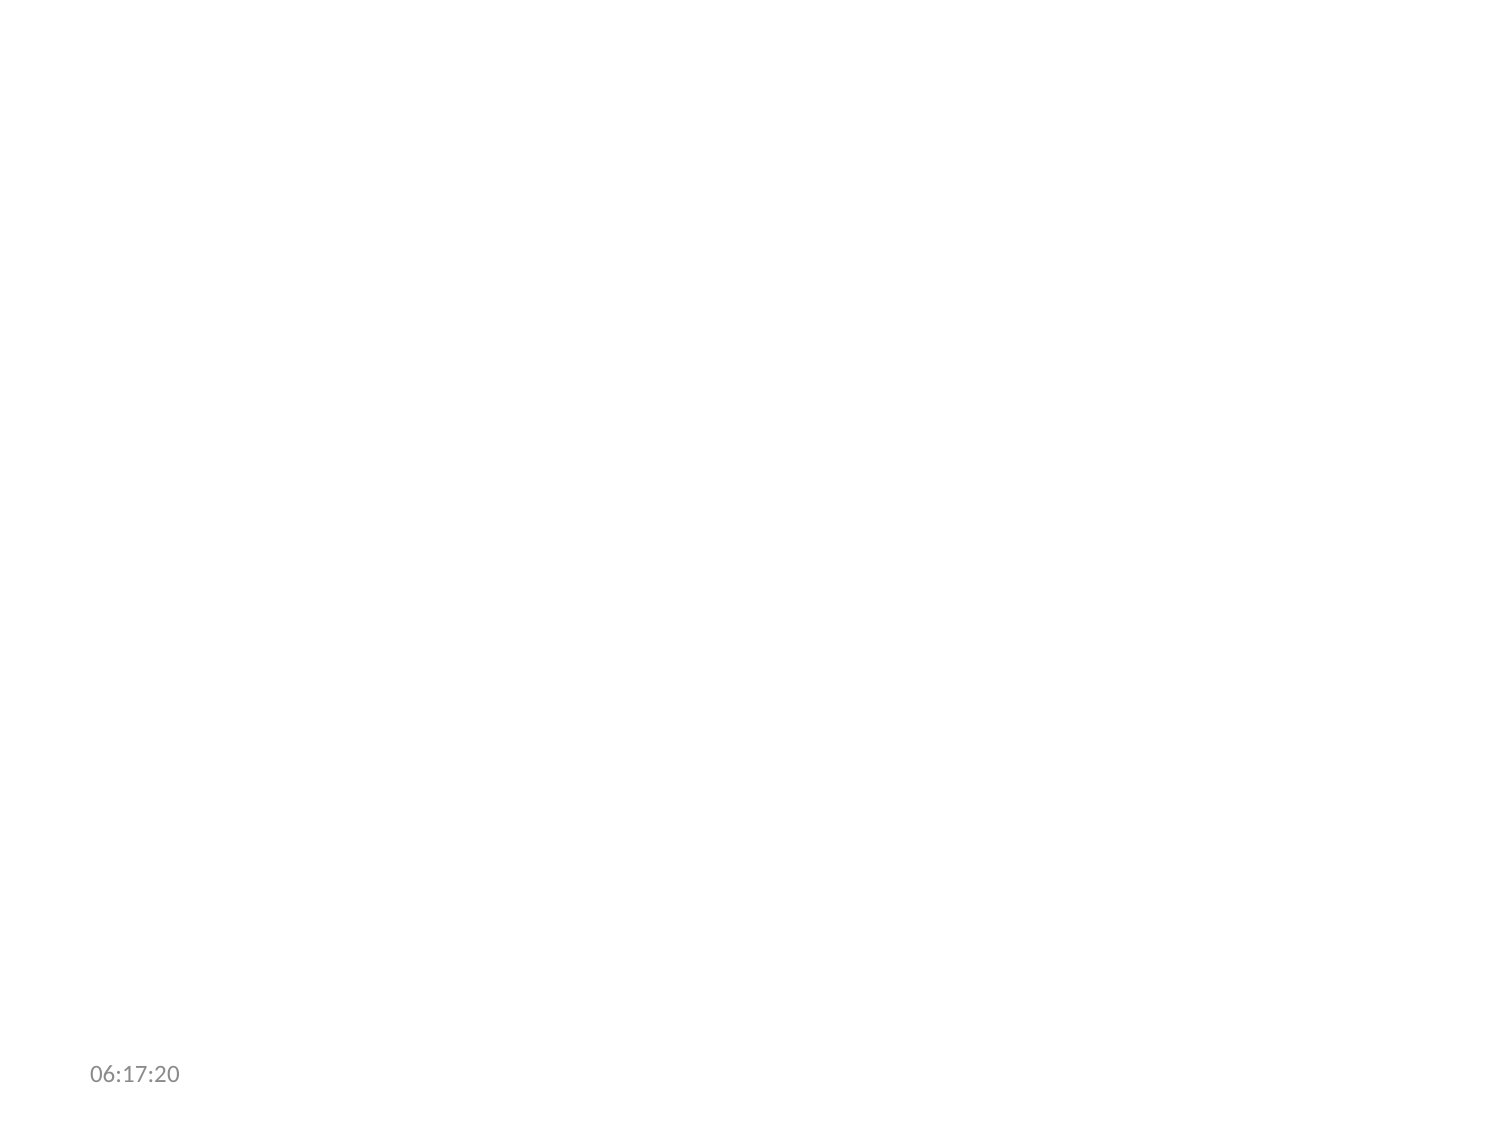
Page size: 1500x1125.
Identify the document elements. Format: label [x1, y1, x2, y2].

slide_number [75, 1042, 425, 1103]
